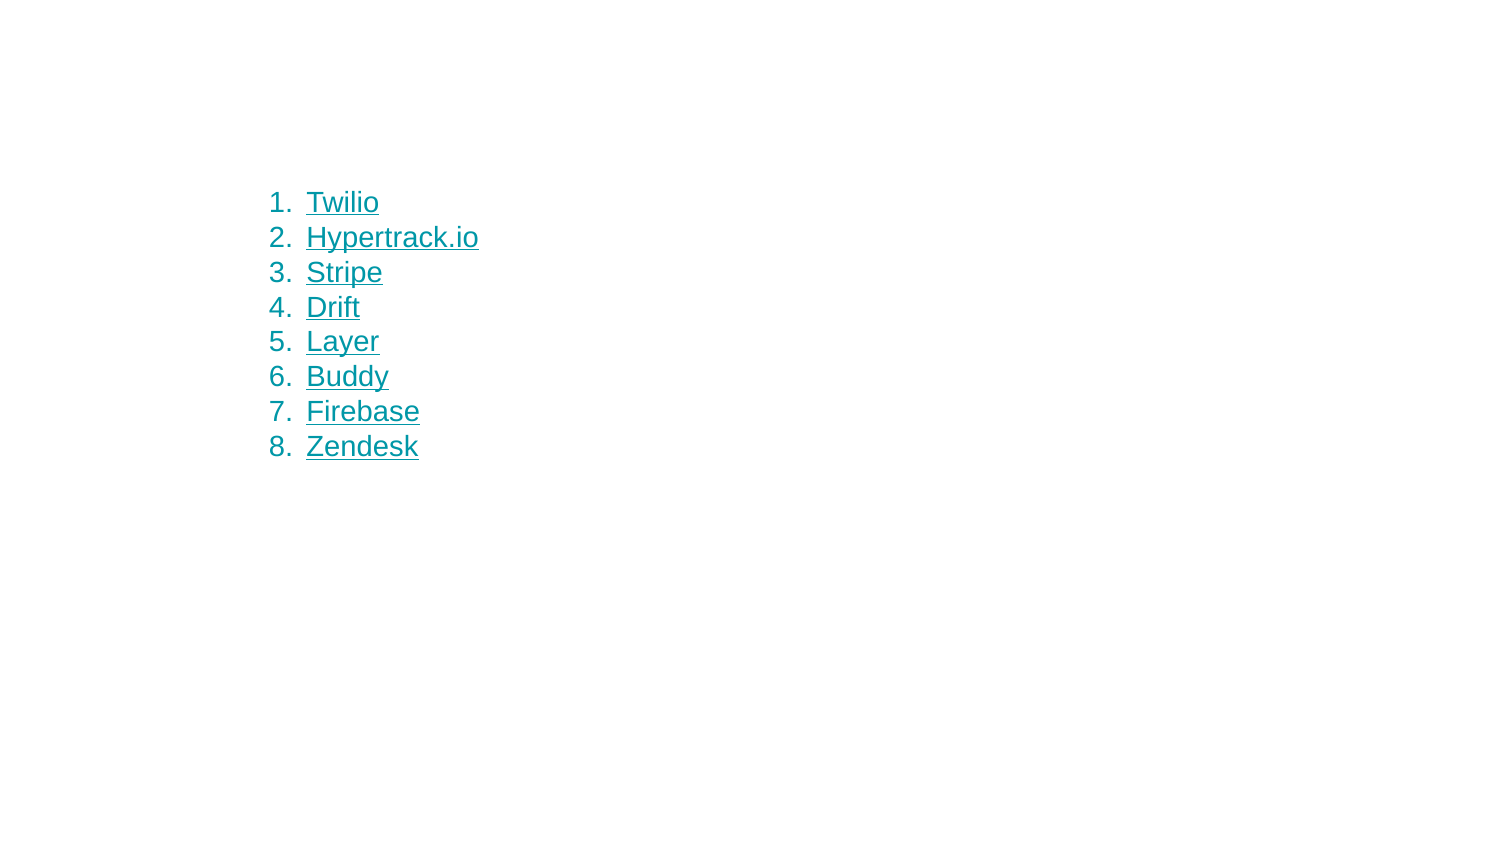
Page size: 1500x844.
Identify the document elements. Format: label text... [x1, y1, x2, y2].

text_box Twilio Hypertrack.io Stripe Drift Layer Buddy Firebase Zendesk [216, 167, 1307, 579]
